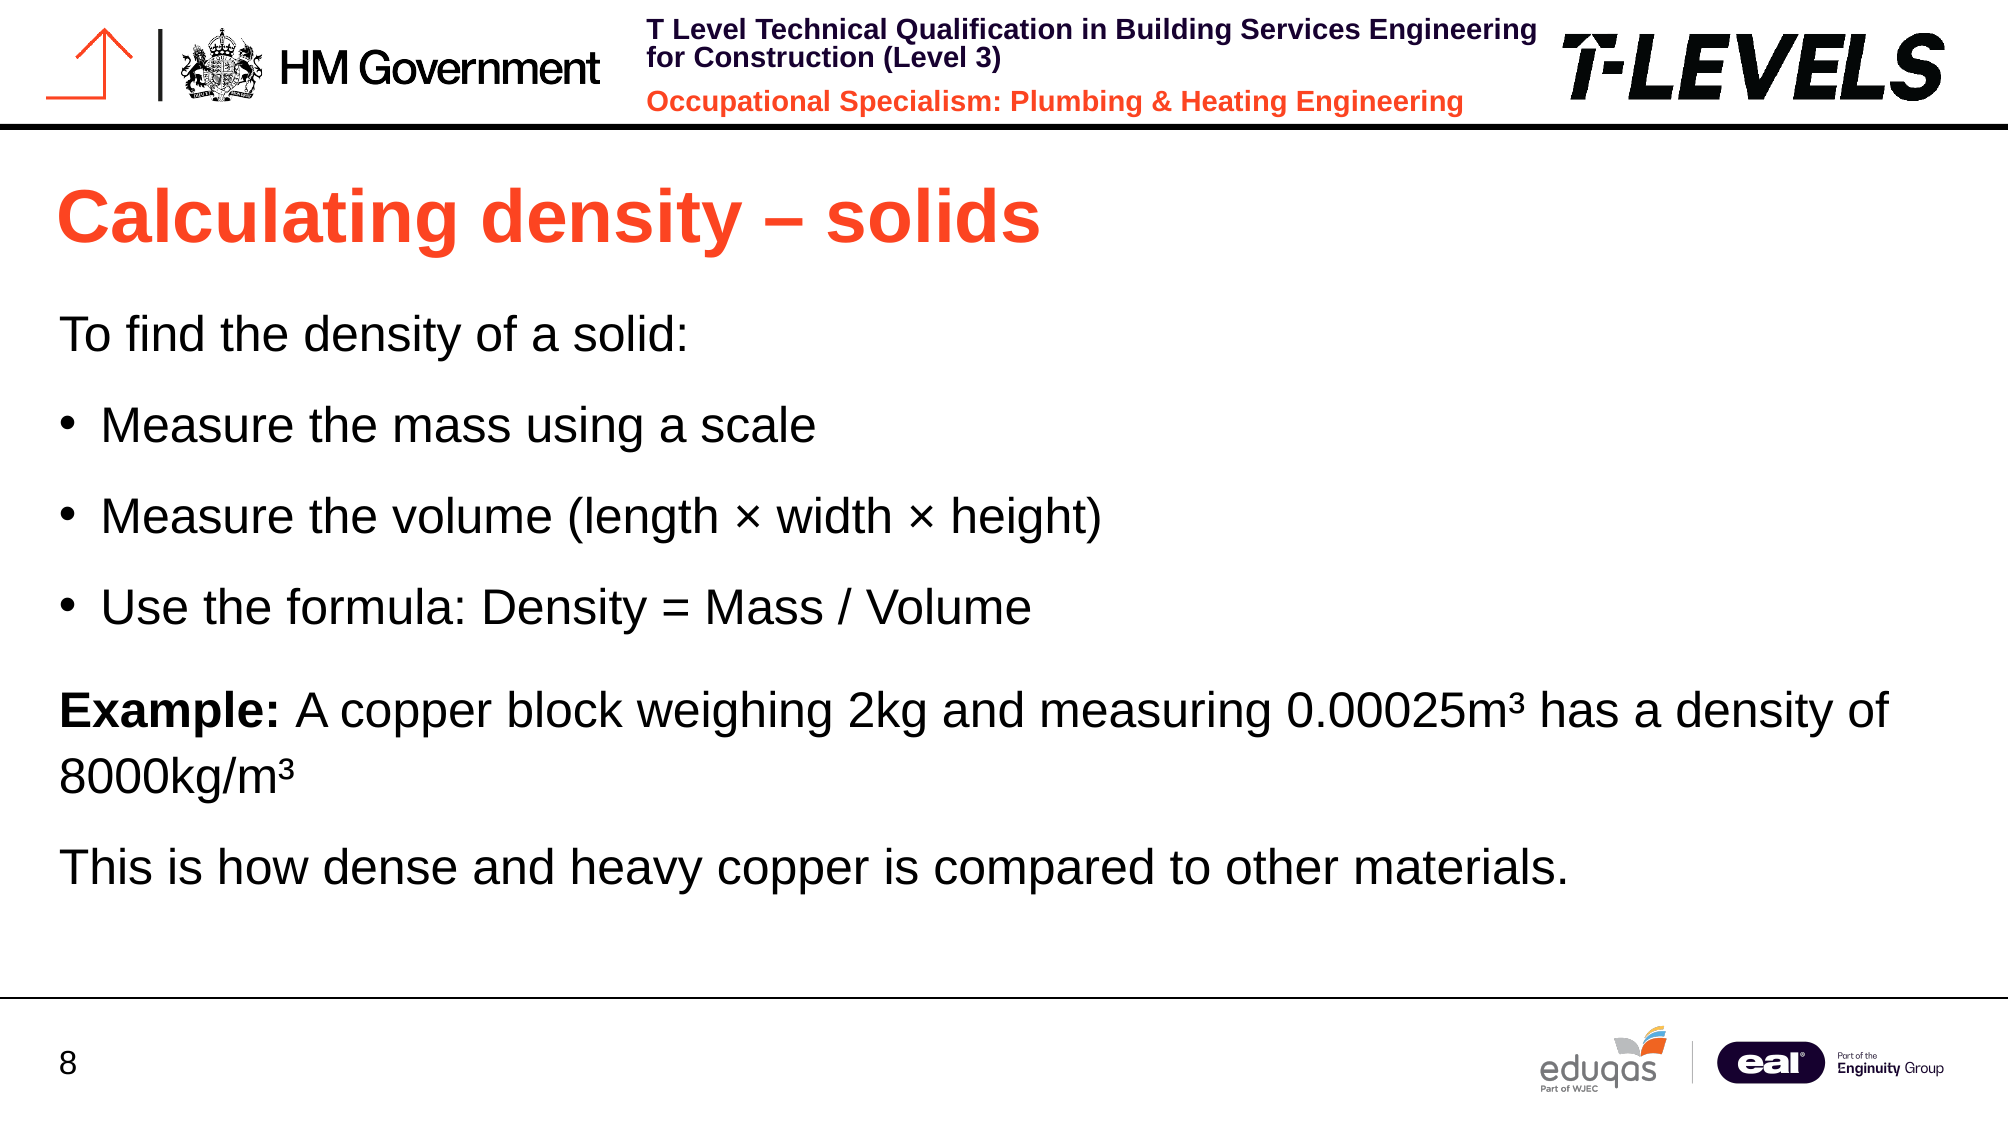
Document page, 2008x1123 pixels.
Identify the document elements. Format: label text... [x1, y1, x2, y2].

picture [41, 27, 139, 100]
title Calculating density – solids [41, 111, 1949, 314]
list To find the density of a solid: Measure the mass using a scale Measure the volume (length × width × height) Use the formula: Density = Mass / Volume Example: A copper block weighing 2kg and measuring 0.00025m³ has a density of 8000kg/m³ This is how dense and heavy copper is compared to other materials. [59, 295, 1949, 975]
picture [1535, 1021, 1949, 1097]
picture [1543, 25, 1964, 108]
picture [158, 28, 600, 102]
